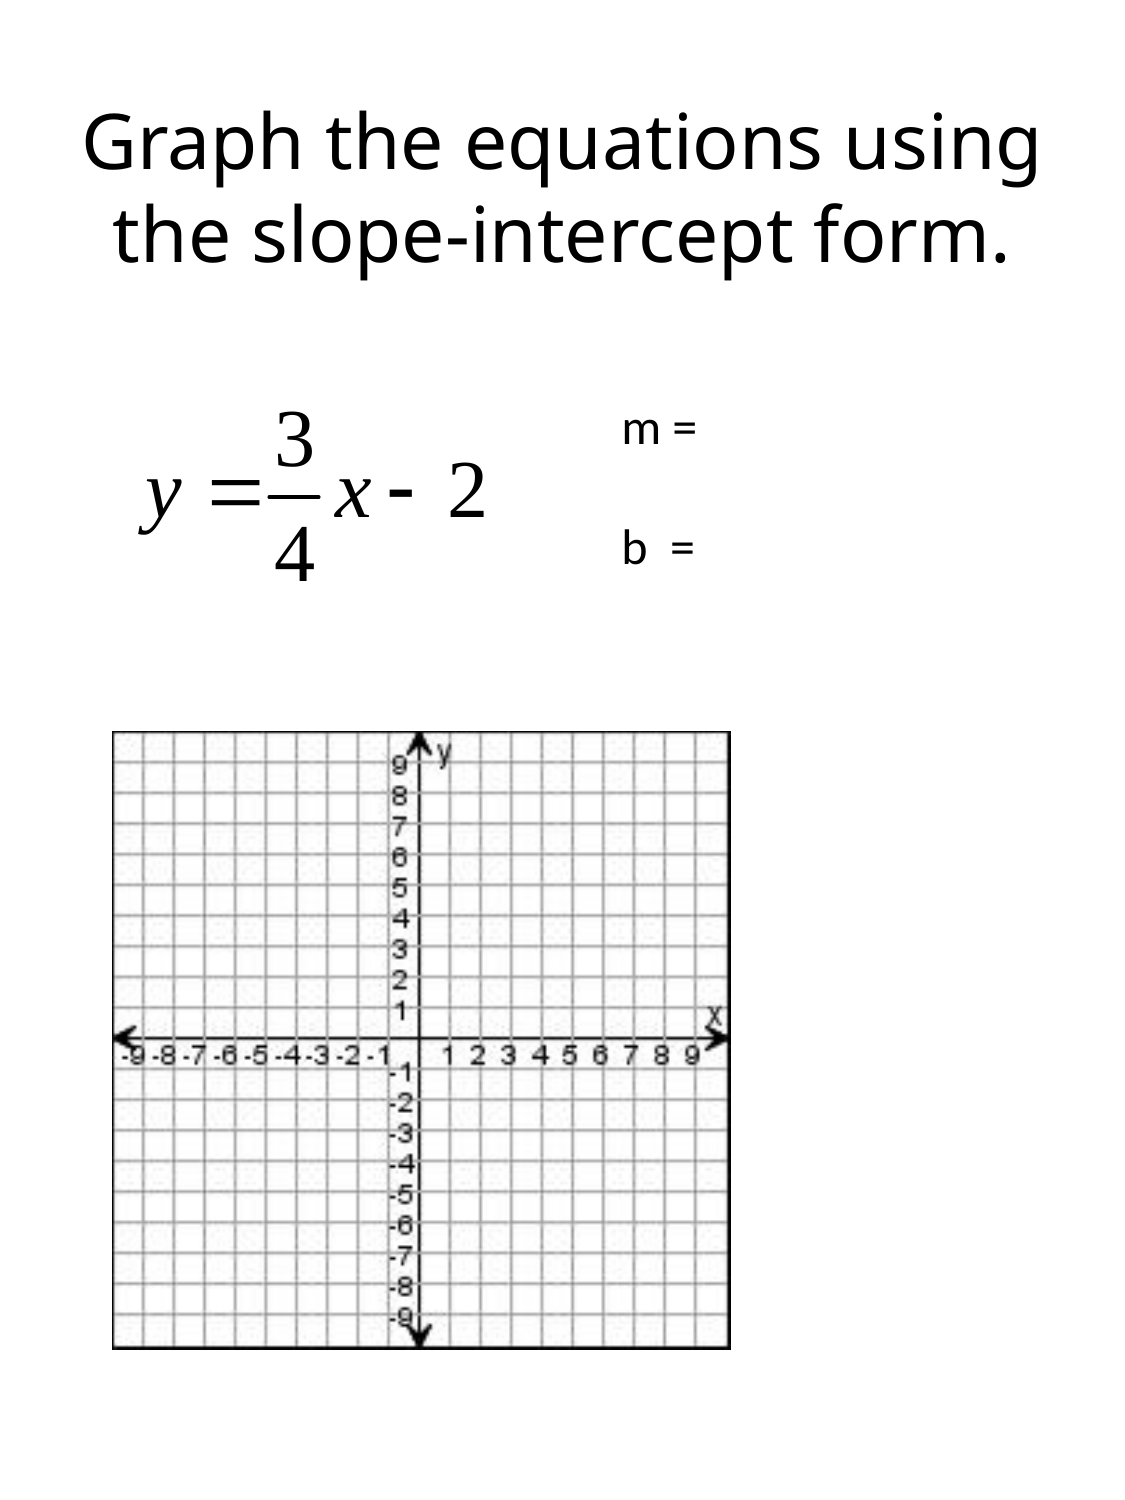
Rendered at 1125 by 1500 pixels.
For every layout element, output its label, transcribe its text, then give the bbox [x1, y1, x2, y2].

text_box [124, 387, 503, 601]
picture [112, 731, 732, 1351]
text_box m = b = [606, 387, 750, 583]
title Graph the equations using the slope-intercept form. [56, 60, 1069, 310]
